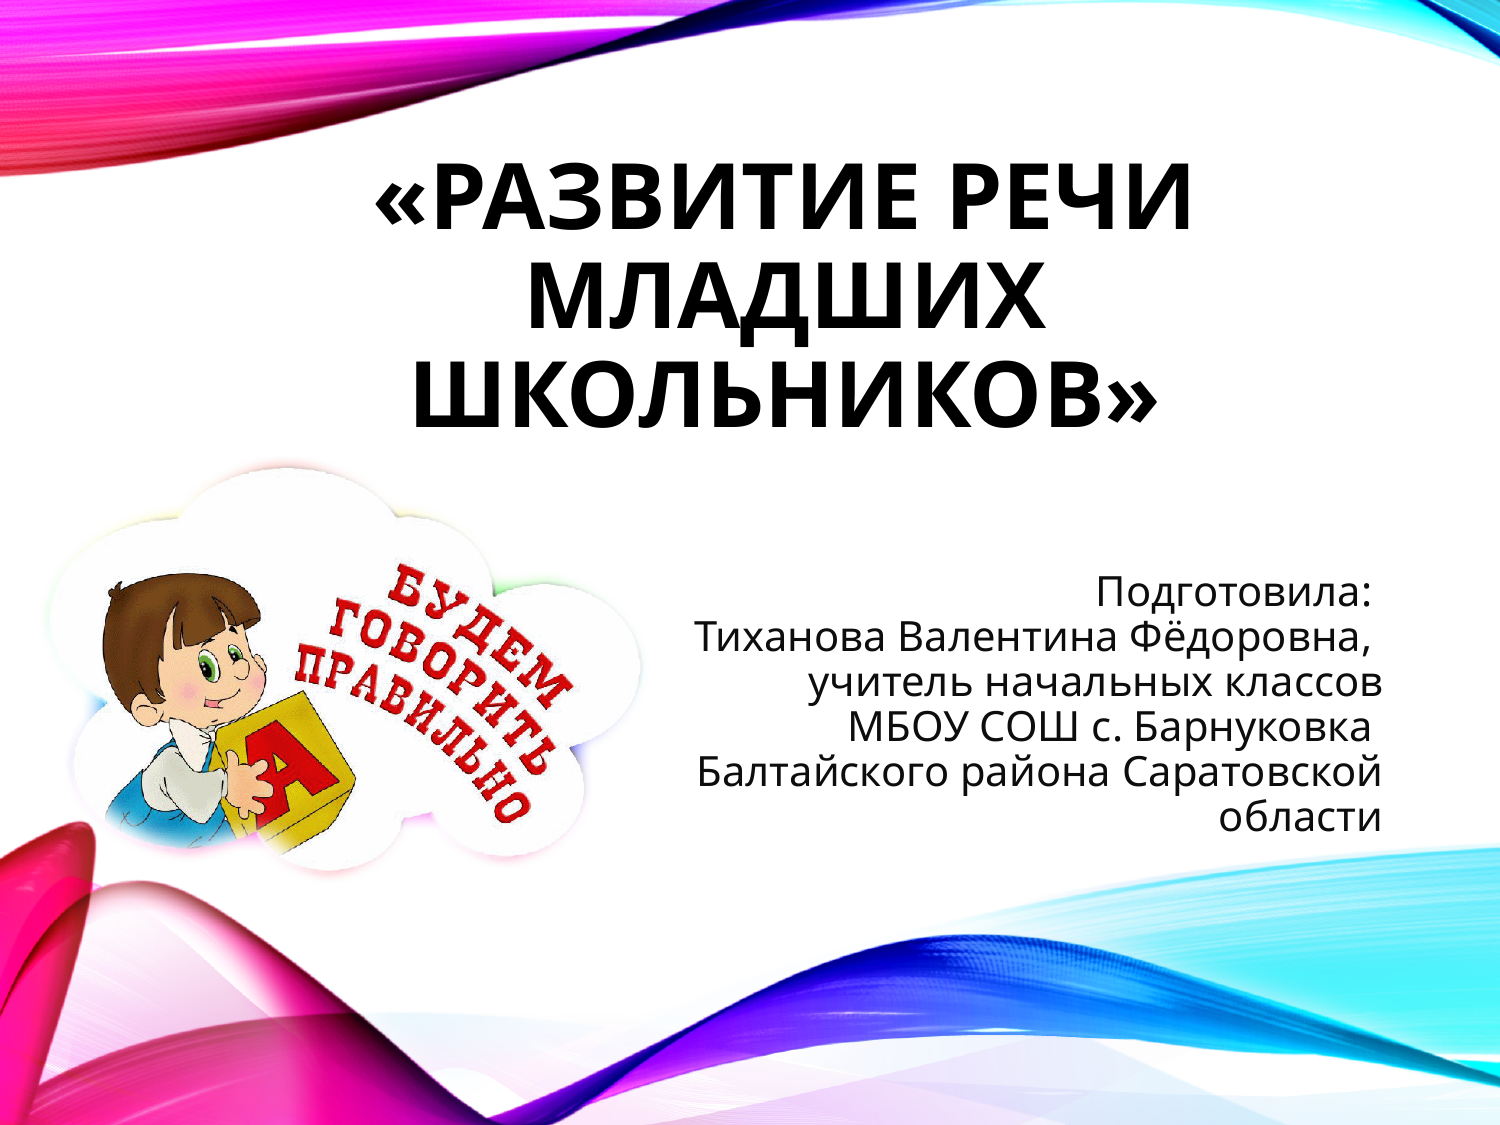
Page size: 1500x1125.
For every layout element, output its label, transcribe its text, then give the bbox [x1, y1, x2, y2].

picture [0, 0, 1500, 178]
title «Развитие речи младших школьников» [147, 184, 1423, 455]
subtitle Подготовила: Тиханова Валентина Фёдоровна, учитель начальных классов МБОУ СОШ с. Барнуковка Балтайского района Саратовской области [668, 526, 1399, 675]
picture [0, 444, 1500, 1125]
